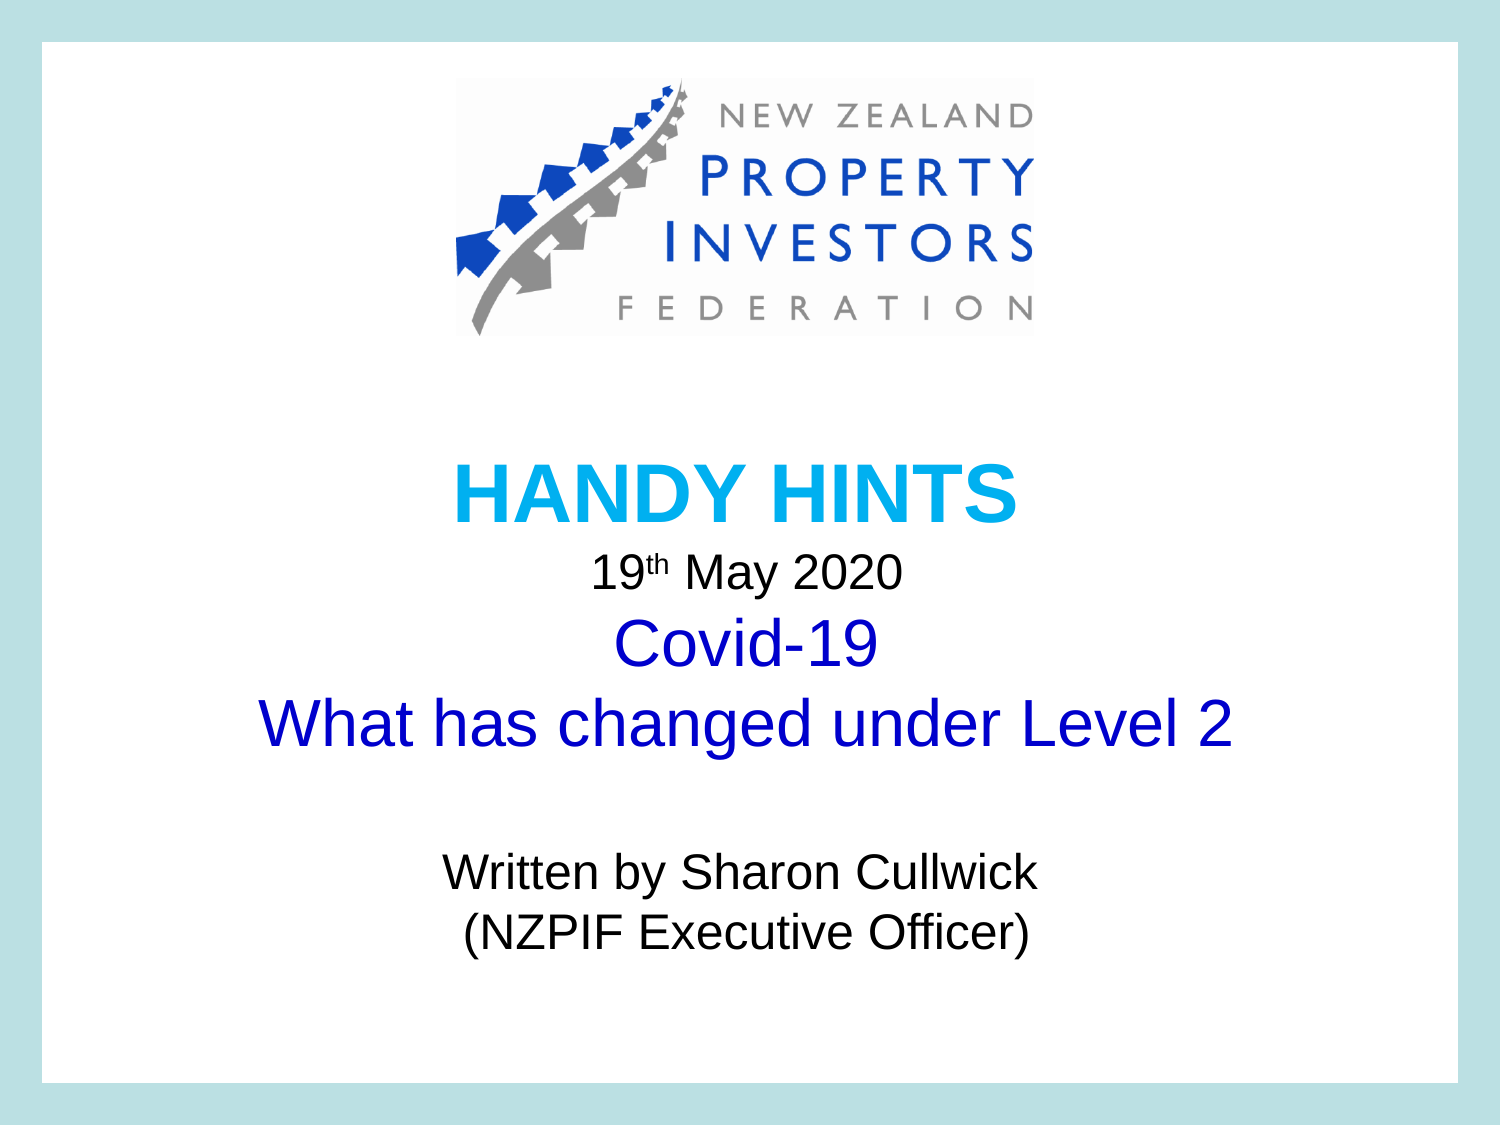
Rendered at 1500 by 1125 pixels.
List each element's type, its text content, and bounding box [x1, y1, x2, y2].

picture [455, 77, 1035, 336]
title Napier HANDY HINTS 19th May 2020 Covid-19 What has changed under Level 2 Written by Sharon Cullwick (NZPIF Executive Officer) [103, 419, 1391, 799]
text_box [0, 0, 1500, 1125]
